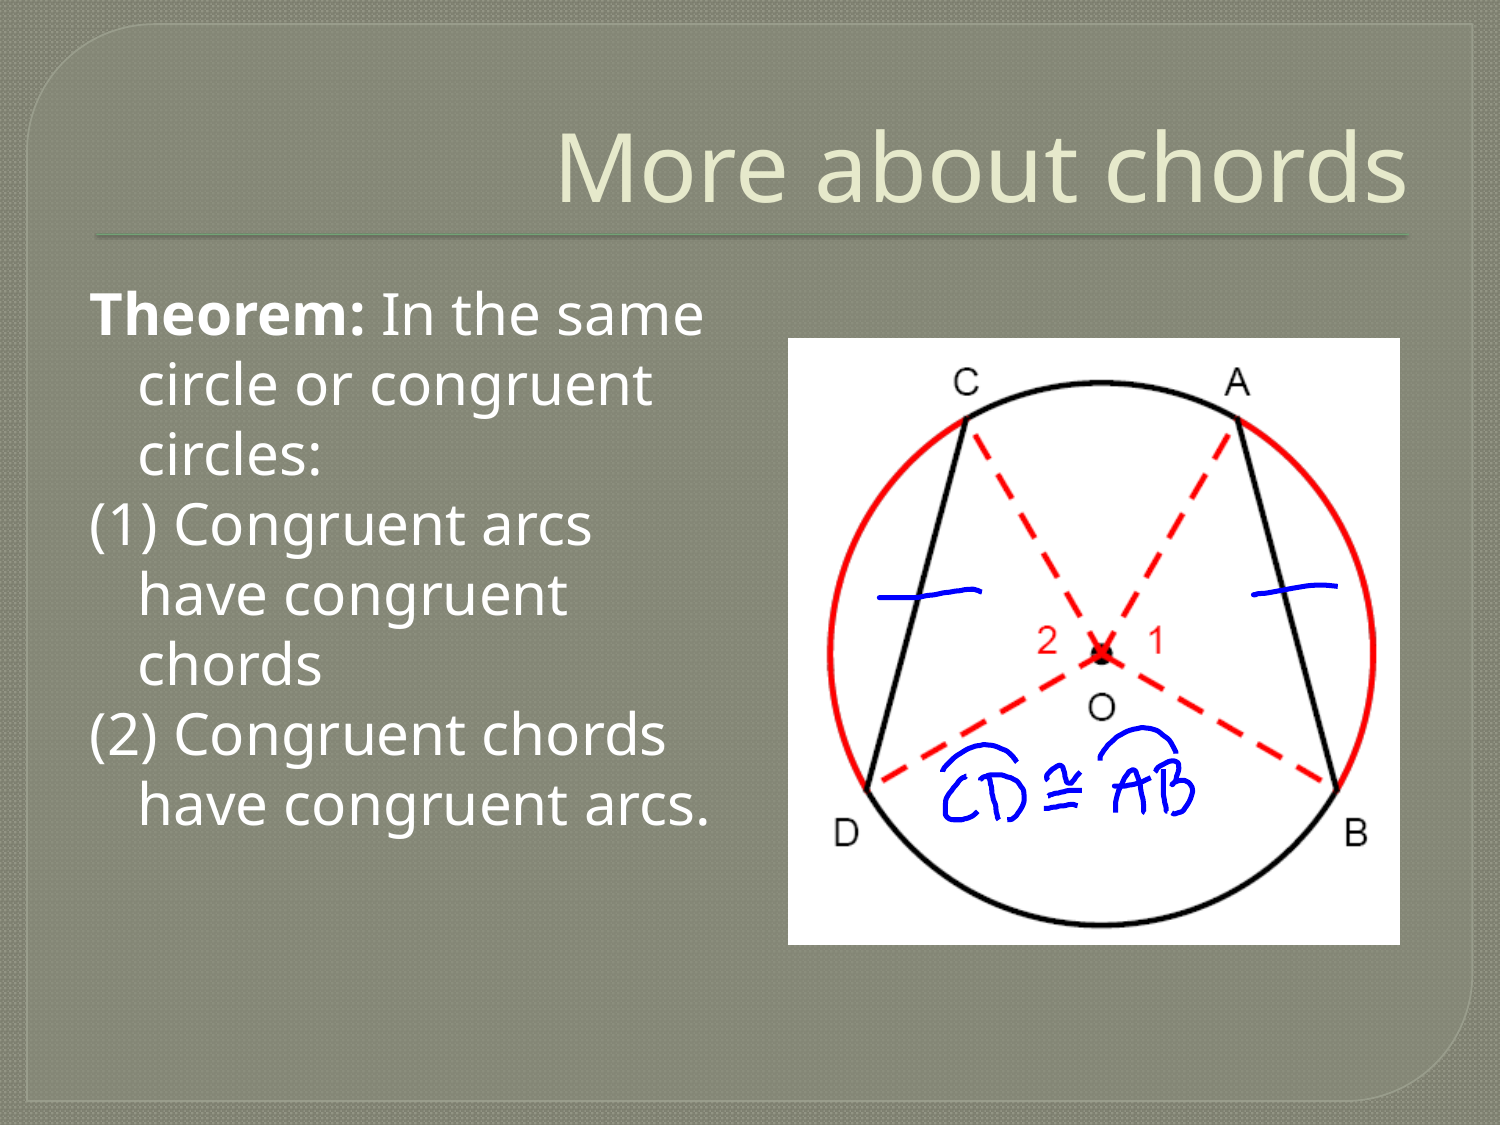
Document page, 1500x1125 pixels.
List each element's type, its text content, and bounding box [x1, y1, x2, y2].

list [788, 337, 1400, 945]
title More about chords [75, 41, 1425, 230]
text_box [879, 584, 1339, 821]
list Theorem: In the same circle or congruent circles: (1) Congruent arcs have congruent chords (2) Congruent chords have congruent arcs. [75, 270, 738, 1013]
